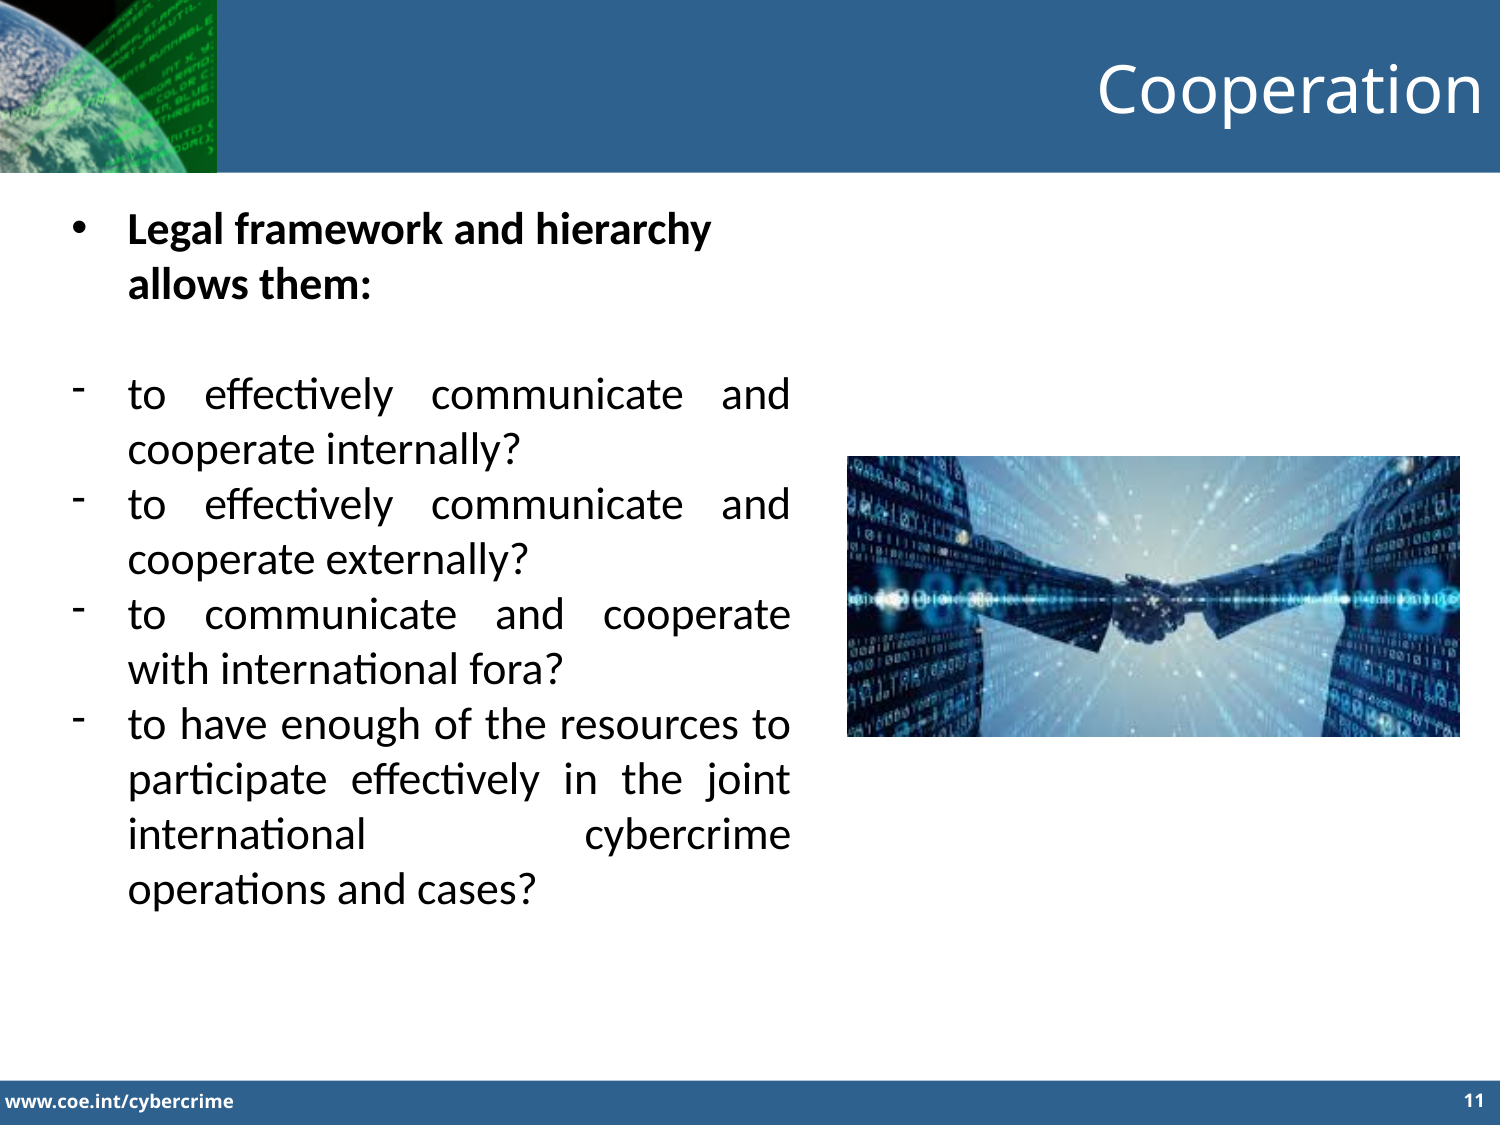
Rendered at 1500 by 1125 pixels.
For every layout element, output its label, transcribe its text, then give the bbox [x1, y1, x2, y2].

text_box Legal framework and hierarchy allows them: to effectively communicate and cooperate internally? to effectively communicate and cooperate externally? to communicate and cooperate with international fora? to have enough of the resources to participate effectively in the joint international cybercrime operations and cases? [56, 191, 807, 921]
picture [0, 1, 217, 173]
text_box Cooperation [373, 10, 1500, 163]
slide_number 11 [1149, 1081, 1500, 1125]
picture [847, 456, 1460, 737]
